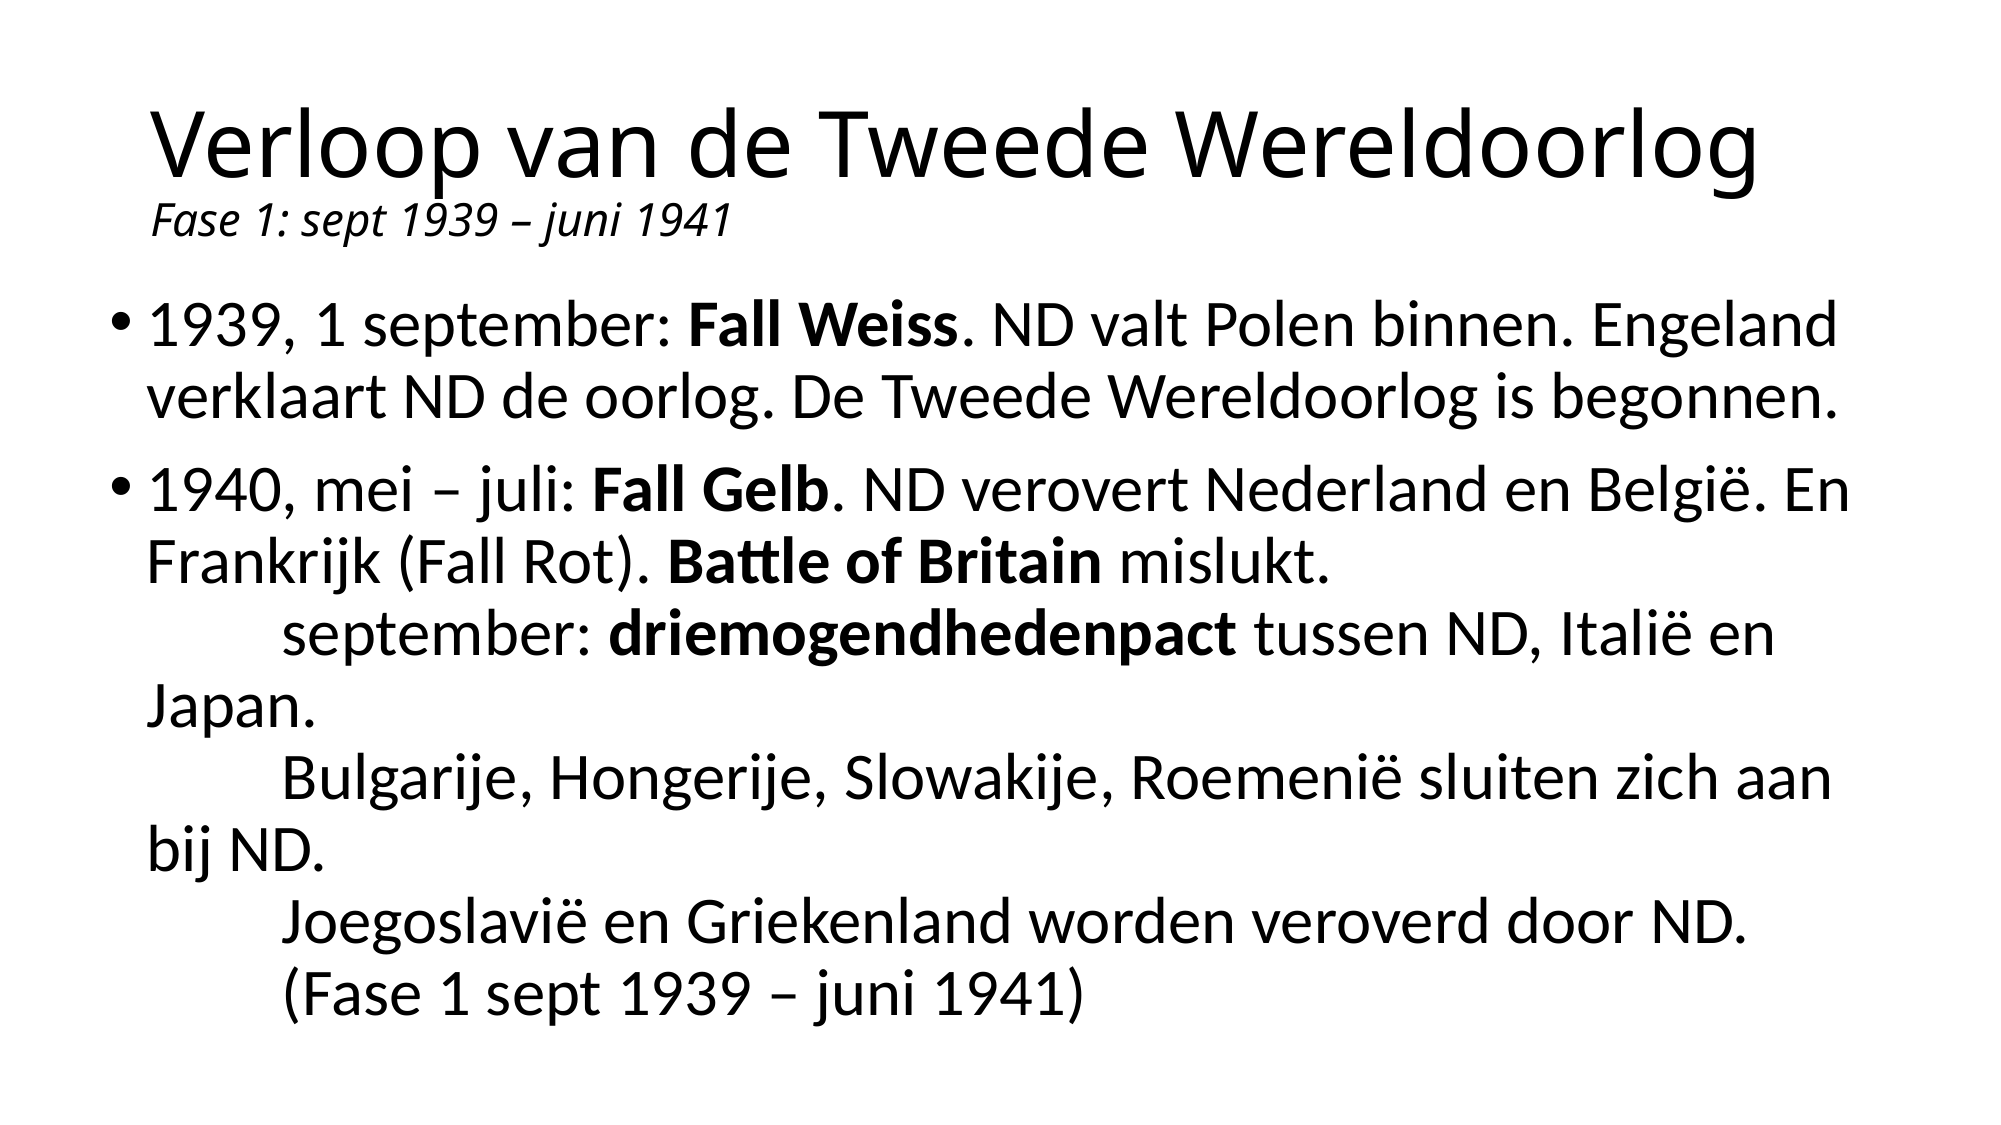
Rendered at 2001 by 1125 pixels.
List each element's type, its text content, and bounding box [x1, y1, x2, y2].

list 1939, 1 september: Fall Weiss. ND valt Polen binnen. Engeland verklaart ND de oorlog. De Tweede Wereldoorlog is begonnen. 1940, mei – juli: Fall Gelb. ND verovert Nederland en België. En Frankrijk (Fall Rot). Battle of Britain mislukt. september: driemogendhedenpact tussen ND, Italië en Japan. Bulgarije, Hongerije, Slowakije, Roemenië sluiten zich aan bij ND. Joegoslavië en Griekenland worden veroverd door ND. (Fase 1 sept 1939 – juni 1941) [94, 280, 1914, 1125]
title Verloop van de Tweede Wereldoorlog Fase 1: sept 1939 – juni 1941 [135, 63, 2000, 281]
